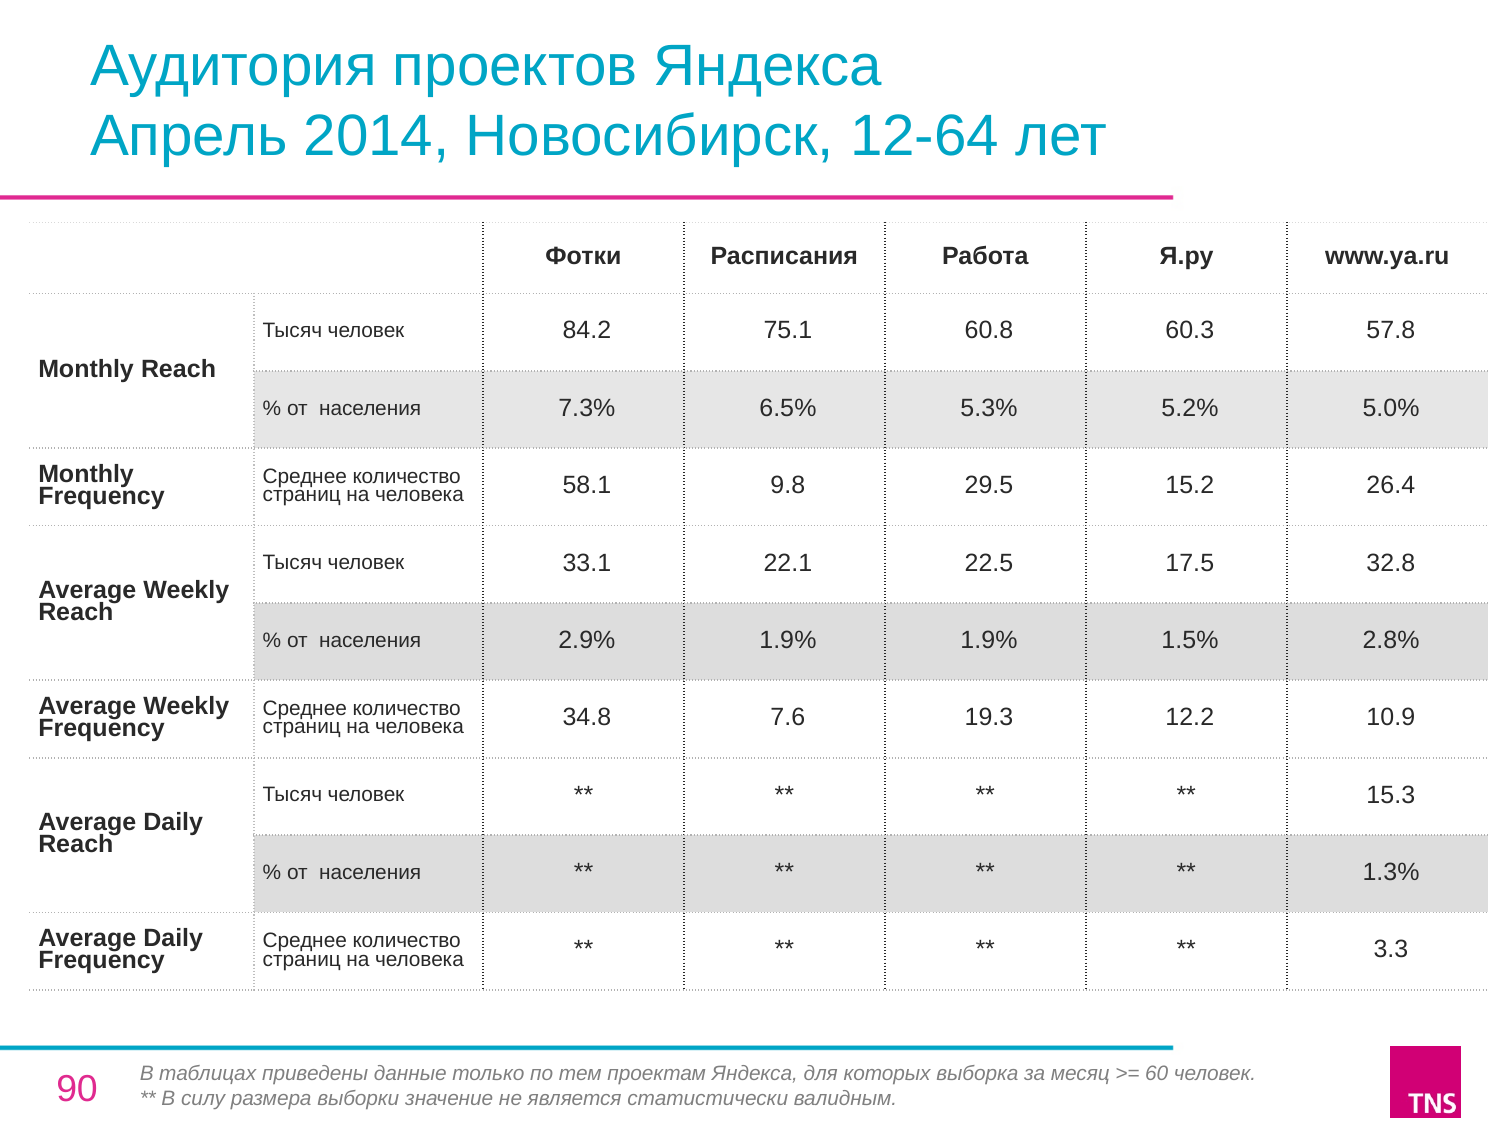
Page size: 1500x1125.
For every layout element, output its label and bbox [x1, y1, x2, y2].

text_box [124, 1052, 1463, 1117]
picture [0, 0, 1500, 1125]
table_cell [29, 294, 1488, 990]
table_header [29, 223, 1488, 294]
title [74, 8, 1476, 187]
slide_number [40, 1055, 392, 1125]
